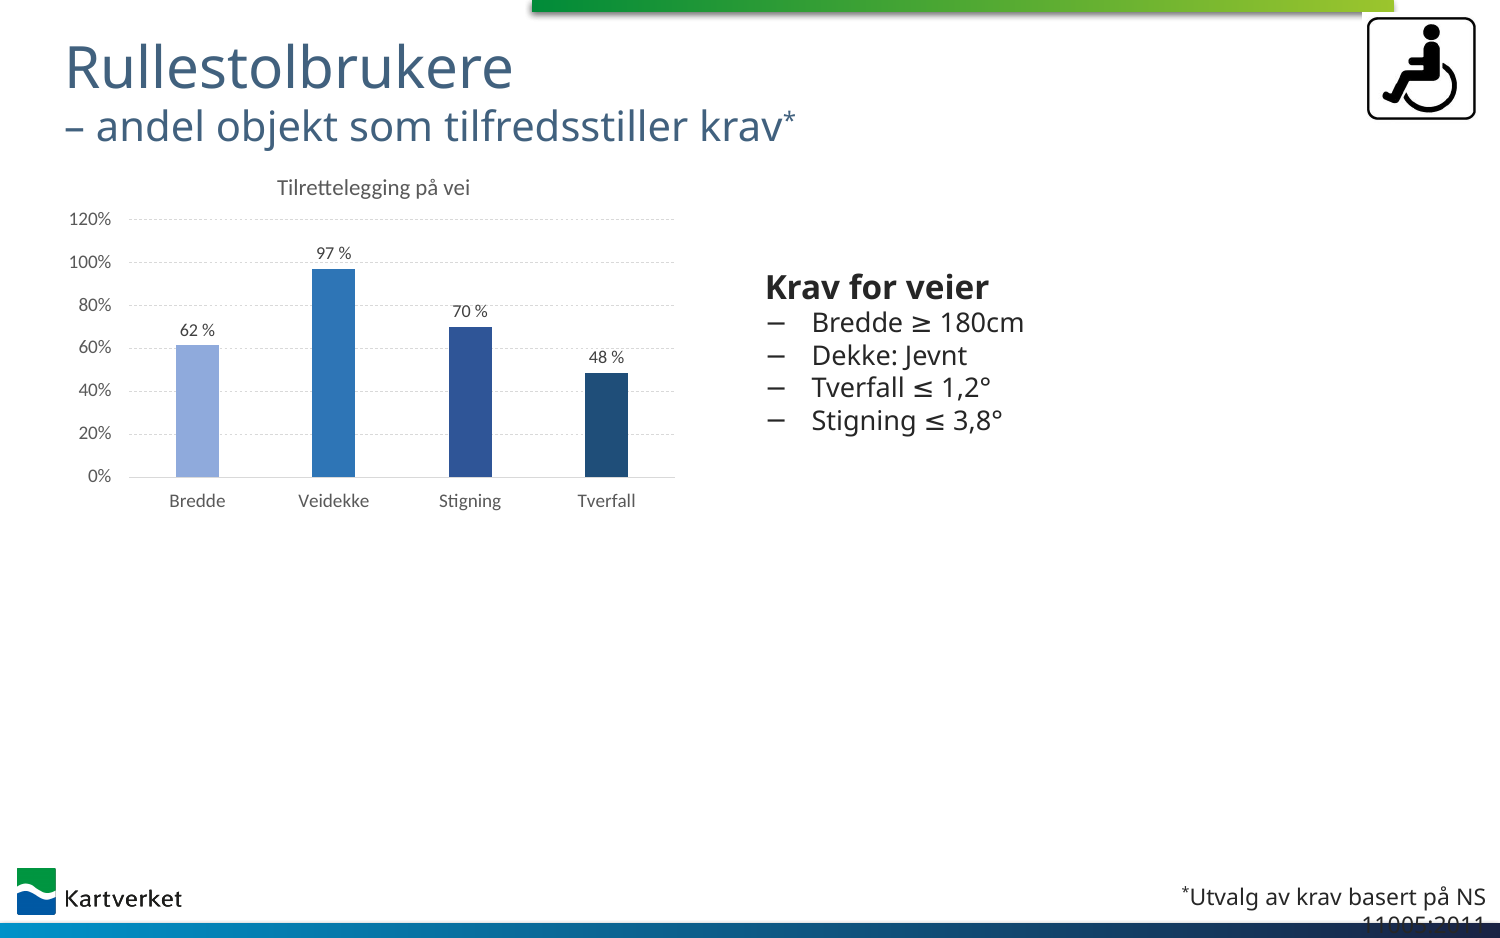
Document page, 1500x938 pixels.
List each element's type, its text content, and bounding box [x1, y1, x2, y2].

text_box *Utvalg av krav basert på NS 11005:2011 [1068, 873, 1500, 938]
text_box Rullestolbrukere – andel objekt som tilfredsstiller krav* [49, 25, 1431, 158]
picture [1362, 12, 1481, 126]
picture [62, 166, 686, 519]
text_box Krav for veier Bredde ≥ 180cm Dekke: Jevnt Tverfall ≤ 1,2° Stigning ≤ 3,8° [750, 258, 1234, 444]
